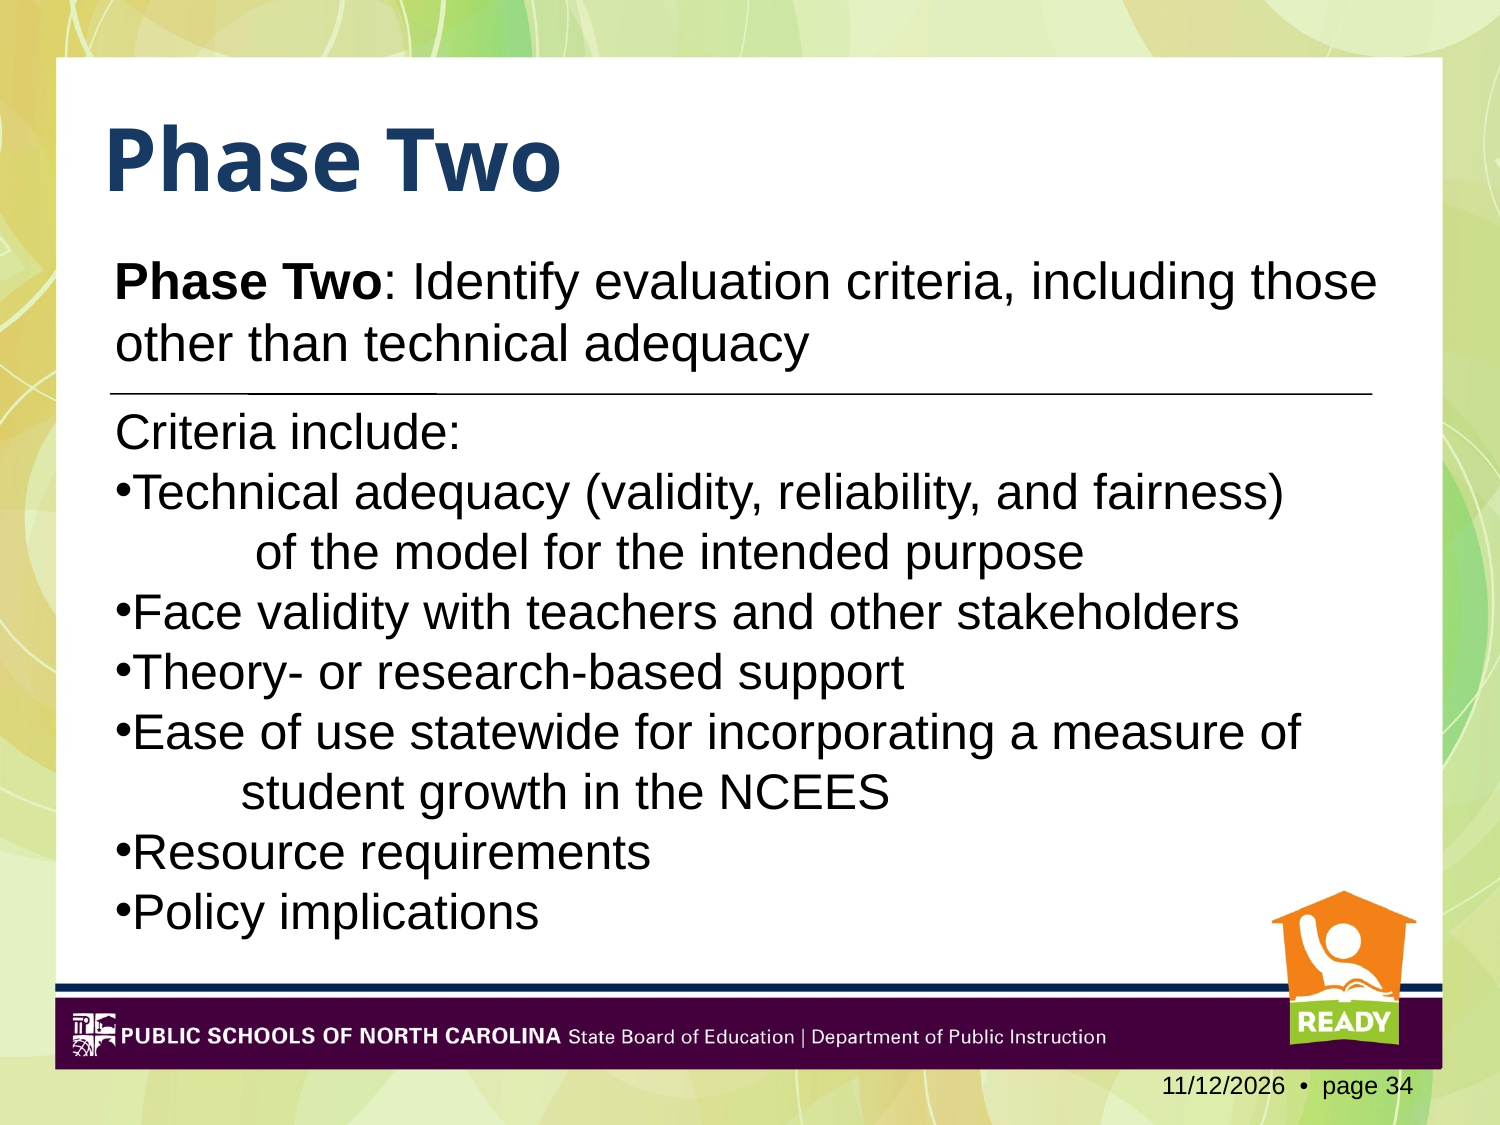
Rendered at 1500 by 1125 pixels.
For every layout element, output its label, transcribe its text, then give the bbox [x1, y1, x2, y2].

text_box Phase Two: Identify evaluation criteria, including those other than technical adequacy Criteria include: Technical adequacy (validity, reliability, and fairness) of the model for the intended purpose Face validity with teachers and other stakeholders Theory- or research-based support Ease of use statewide for incorporating a measure of student growth in the NCEES Resource requirements Policy implications [99, 239, 1425, 1010]
picture [0, 0, 1500, 1125]
title Phase Two [87, 87, 1413, 225]
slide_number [1147, 1062, 1460, 1122]
